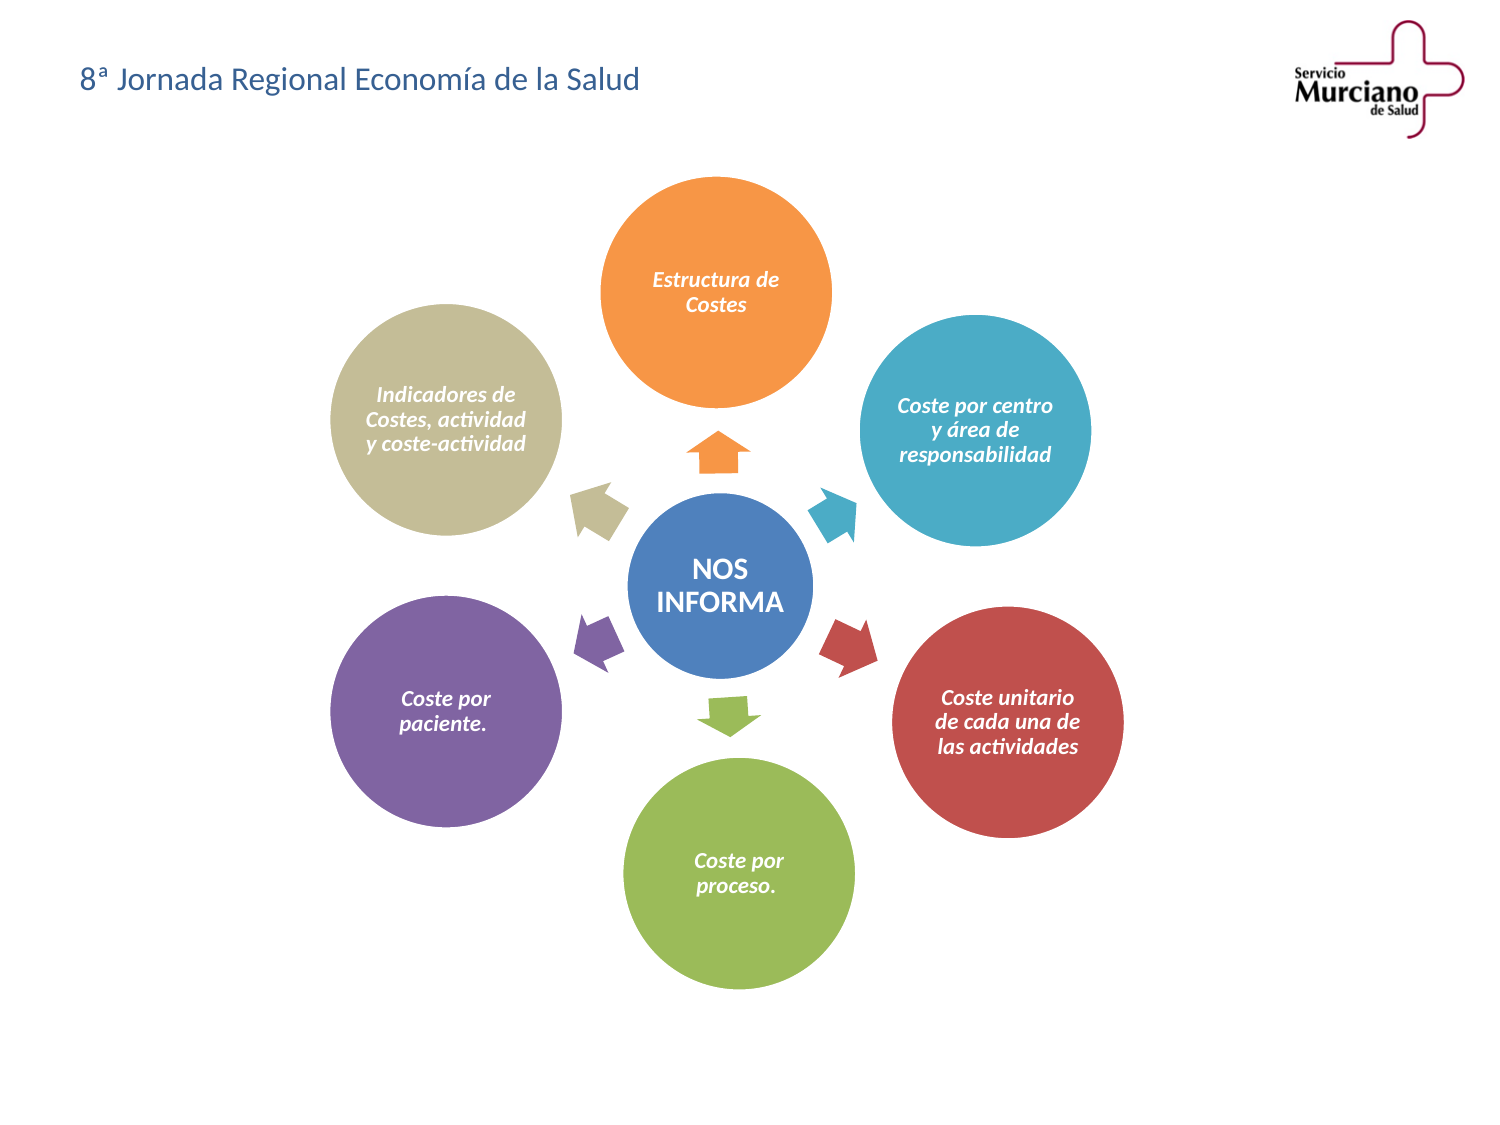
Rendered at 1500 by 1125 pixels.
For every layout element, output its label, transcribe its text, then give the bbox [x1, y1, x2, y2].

picture [1295, 20, 1465, 140]
text_box 8ª Jornada Regional Economía de la Salud [70, 53, 739, 106]
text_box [76, 160, 1365, 1012]
